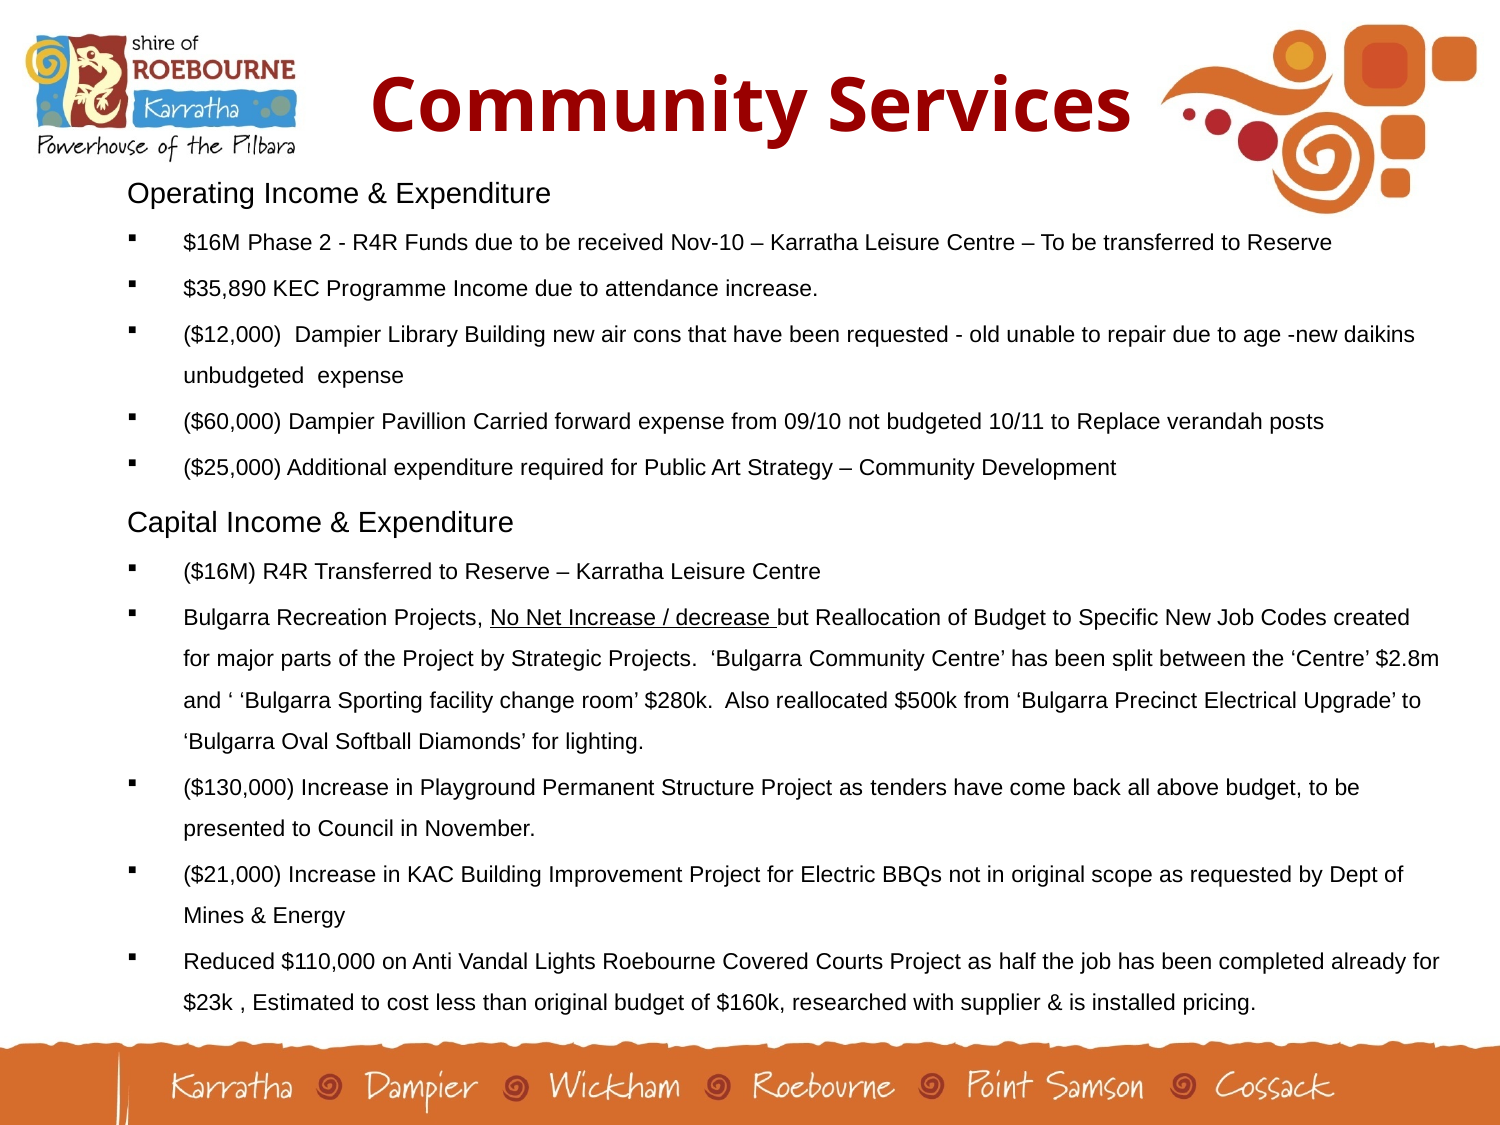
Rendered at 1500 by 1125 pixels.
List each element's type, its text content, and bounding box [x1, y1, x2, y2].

title Community Services [76, 42, 1427, 160]
list Operating Income & Expenditure $16M Phase 2 - R4R Funds due to be received Nov-10 – Karratha Leisure Centre – To be transferred to Reserve $35,890 KEC Programme Income due to attendance increase. ($12,000) Dampier Library Building new air cons that have been requested - old unable to repair due to age -new daikins unbudgeted expense ($60,000) Dampier Pavillion Carried forward expense from 09/10 not budgeted 10/11 to Replace verandah posts ($25,000) Additional expenditure required for Public Art Strategy – Community Development Capital Income & Expenditure ($16M) R4R Transferred to Reserve – Karratha Leisure Centre Bulgarra Recreation Projects, No Net Increase / decrease but Reallocation of Budget to Specific New Job Codes created for major parts of the Project by Strategic Projects. ‘Bulgarra Community Centre’ has been split between the ‘Centre’ $2.8m and ‘ ‘Bulgarra Sporting facility change room’ $280k. Also reallocated $500k from ‘Bulgarra Precinct Electrical Upgrade’ to ‘Bulgarra Oval Softball Diamonds’ for lighting. ($130,000) Increase in Playground Permanent Structure Project as tenders have come back all above budget, to be presented to Council in November. ($21,000) Increase in KAC Building Improvement Project for Electric BBQs not in original scope as requested by Dept of Mines & Energy Reduced $110,000 on Anti Vandal Lights Roebourne Covered Courts Project as half the job has been completed already for $23k , Estimated to cost less than original budget of $160k, researched with supplier & is installed pricing. [112, 149, 1459, 1083]
picture [0, 0, 1500, 1125]
